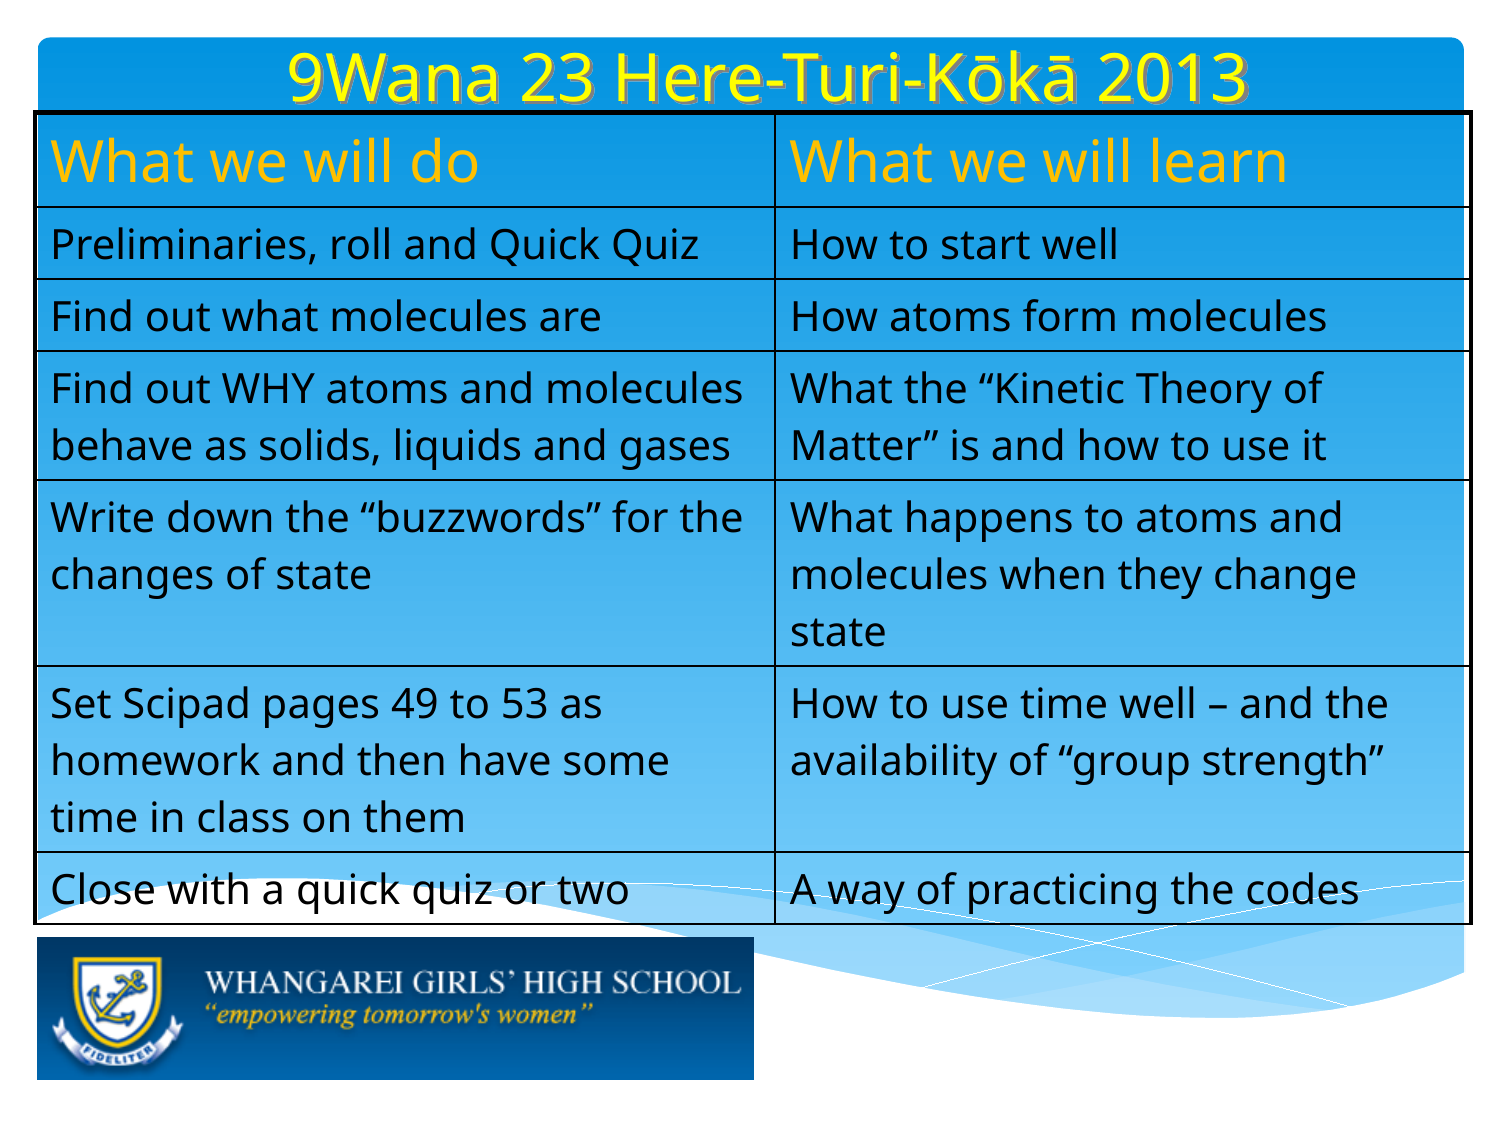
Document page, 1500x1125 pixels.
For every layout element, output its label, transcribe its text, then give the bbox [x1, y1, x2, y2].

table_cell Write down the “buzzwords” for the changes of state [37, 481, 774, 665]
table_cell Close with a quick quiz or two [37, 853, 774, 923]
table_cell How atoms form molecules [776, 280, 1469, 350]
table_cell How to start well [776, 208, 1469, 278]
text_box 9Wana 23 Here-Turi-Kōkā 2013 [162, 24, 1375, 110]
table_header What we will do [37, 115, 774, 206]
table_cell What the “Kinetic Theory of Matter” is and how to use it [776, 352, 1469, 479]
table_cell What happens to atoms and molecules when they change state [776, 481, 1469, 665]
table_header What we will learn [776, 115, 1469, 206]
table_cell Set Scipad pages 49 to 53 as homework and then have some time in class on them [37, 667, 774, 851]
table_cell How to use time well – and the availability of “group strength” [776, 667, 1469, 851]
table_cell Find out WHY atoms and molecules behave as solids, liquids and gases [37, 352, 774, 479]
picture [37, 937, 754, 1080]
table_cell A way of practicing the codes [776, 853, 1469, 923]
table_cell Preliminaries, roll and Quick Quiz [37, 208, 774, 278]
table_cell Find out what molecules are [37, 280, 774, 350]
